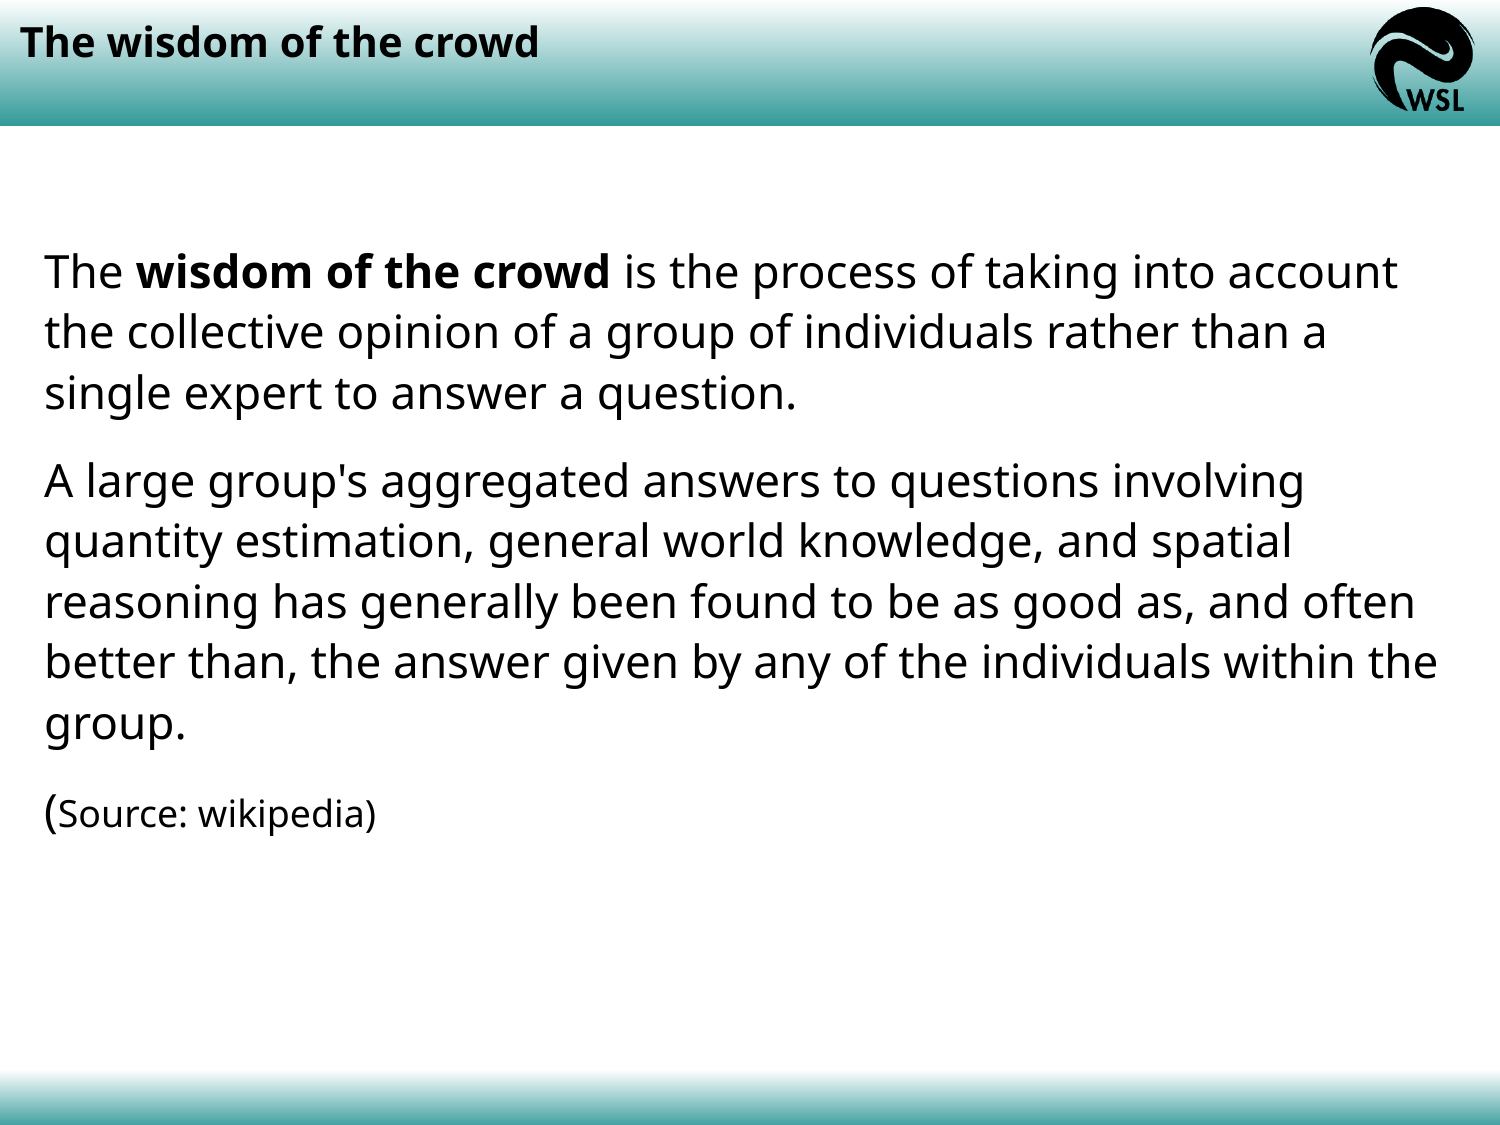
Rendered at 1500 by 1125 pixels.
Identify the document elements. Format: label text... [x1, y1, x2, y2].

picture [1370, 7, 1475, 111]
text_box The wisdom of the crowd is the process of taking into account the collective opinion of a group of individuals rather than a single expert to answer a question. A large group's aggregated answers to questions involving quantity estimation, general world knowledge, and spatial reasoning has generally been found to be as good as, and often better than, the answer given by any of the individuals within the group. (Source: wikipedia) [29, 229, 1471, 844]
text_box The wisdom of the crowd [4, 8, 1282, 138]
